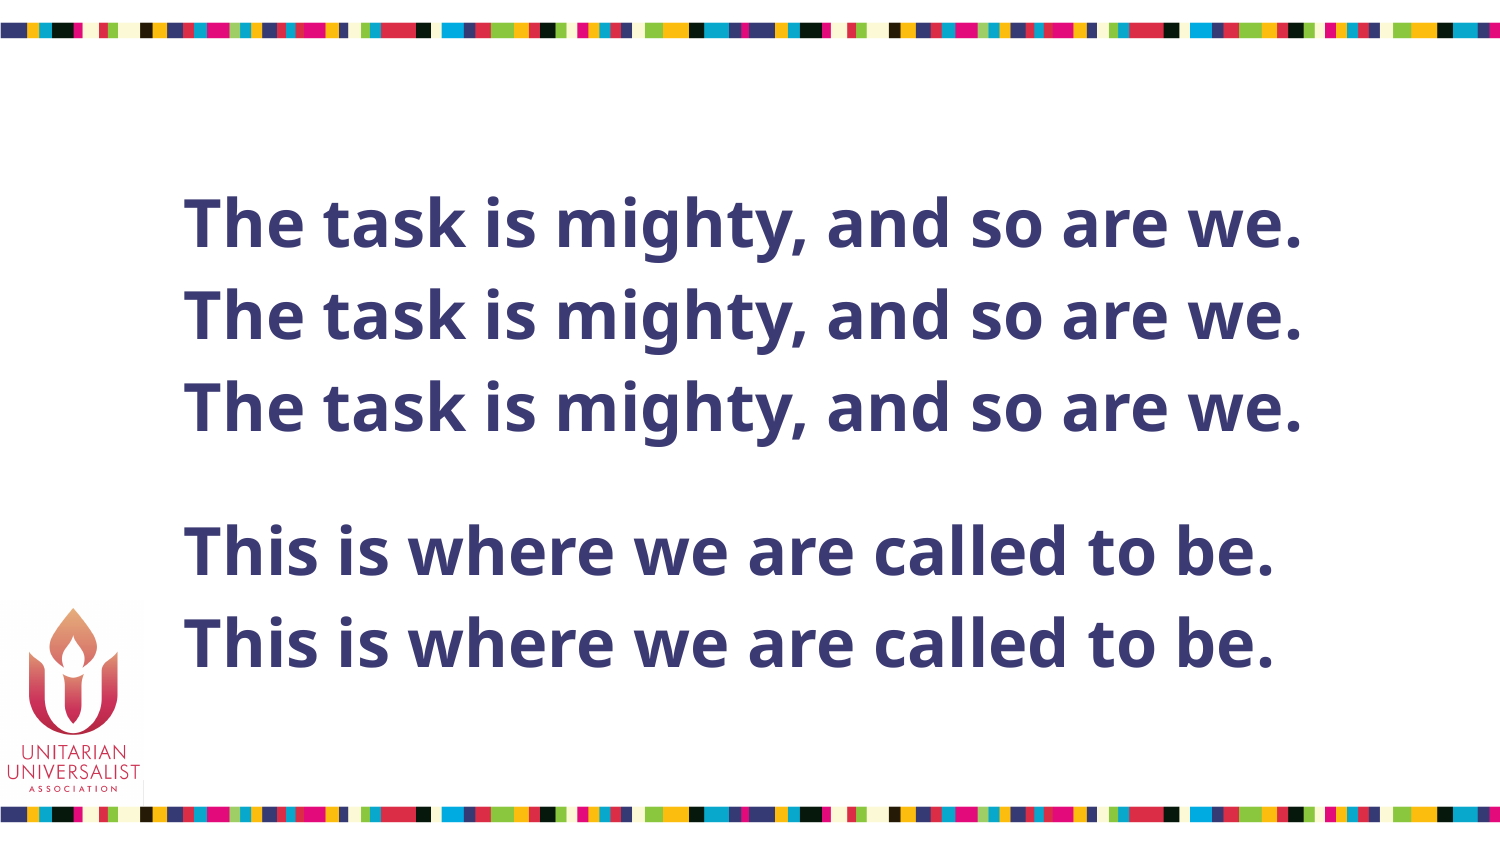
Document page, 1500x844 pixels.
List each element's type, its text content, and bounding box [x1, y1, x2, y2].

picture [0, 22, 1500, 40]
picture [0, 600, 1500, 824]
text_box The task is mighty, and so are we. The task is mighty, and so are we. The task is mighty, and so are we. This is where we are called to be. This is where we are called to be. [168, 154, 1421, 696]
